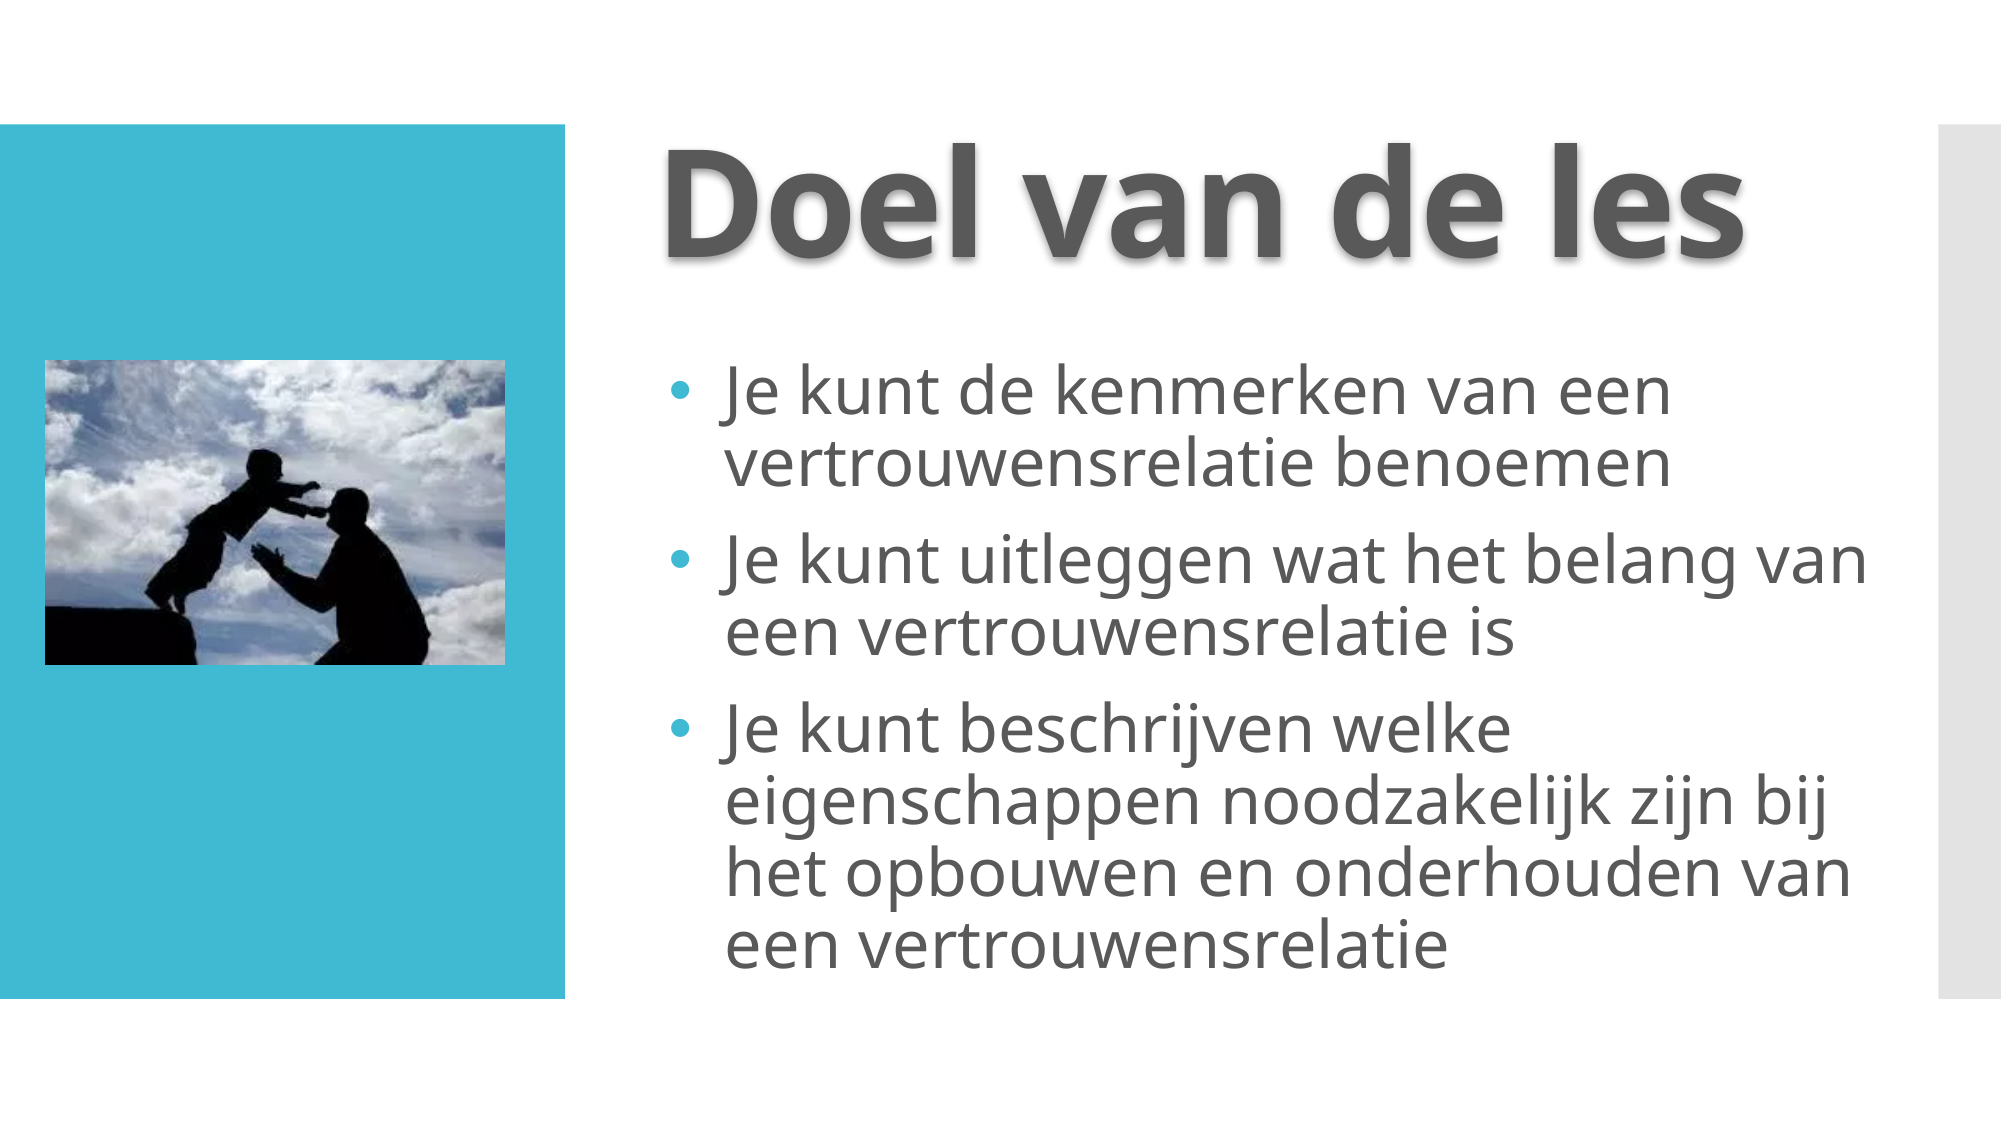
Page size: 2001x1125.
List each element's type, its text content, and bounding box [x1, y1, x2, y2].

picture [45, 360, 505, 666]
list Je kunt de kenmerken van een vertrouwensrelatie benoemen Je kunt uitleggen wat het belang van een vertrouwensrelatie is Je kunt beschrijven welke eigenschappen noodzakelijk zijn bij het opbouwen en onderhouden van een vertrouwensrelatie [653, 349, 1896, 1017]
title Doel van de les [640, 66, 1838, 297]
